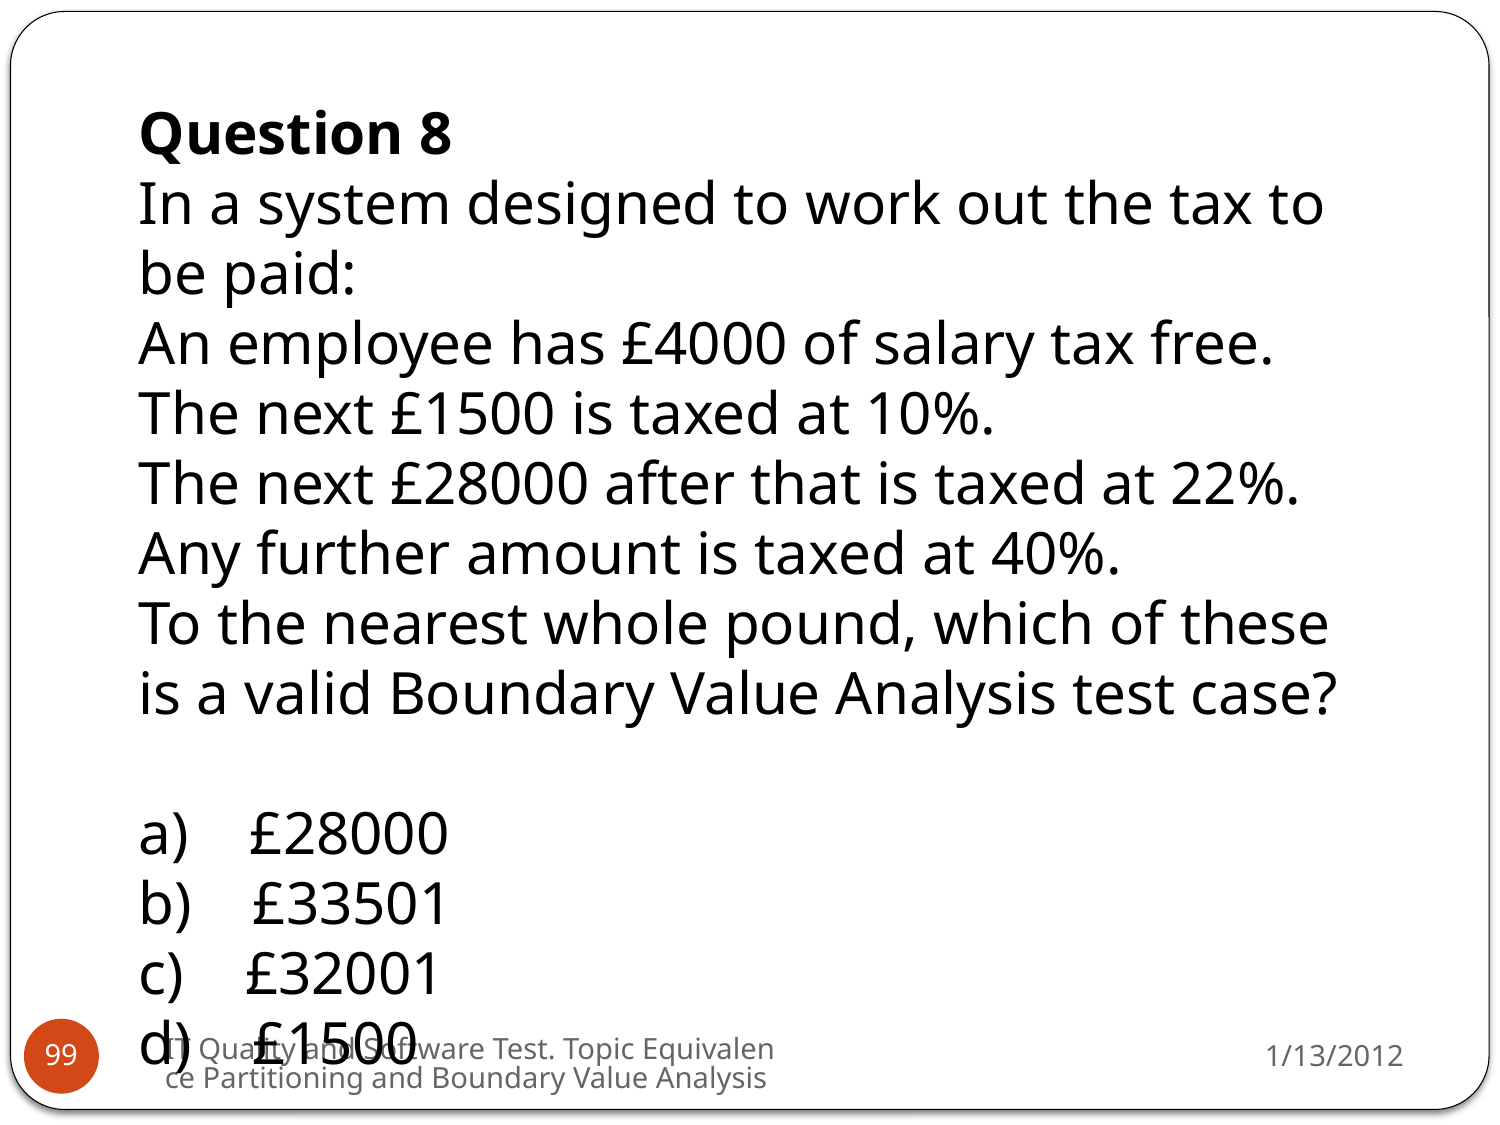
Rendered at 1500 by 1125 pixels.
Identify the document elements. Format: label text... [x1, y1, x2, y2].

slide_number 99 [23, 1018, 99, 1094]
footer IT Quality and Software Test. Topic Equivalence Partitioning and Boundary Value Analysis [150, 1012, 800, 1088]
text_box Question 8 In a system designed to work out the tax to be paid: An employee has £4000 of salary tax free. The next £1500 is taxed at 10%. The next £28000 after that is taxed at 22%. Any further amount is taxed at 40%. To the nearest whole pound, which of these is a valid Boundary Value Analysis test case? a) £28000 b) £33501 c) £32001 d) £1500 [123, 89, 1388, 1084]
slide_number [1012, 1015, 1419, 1094]
